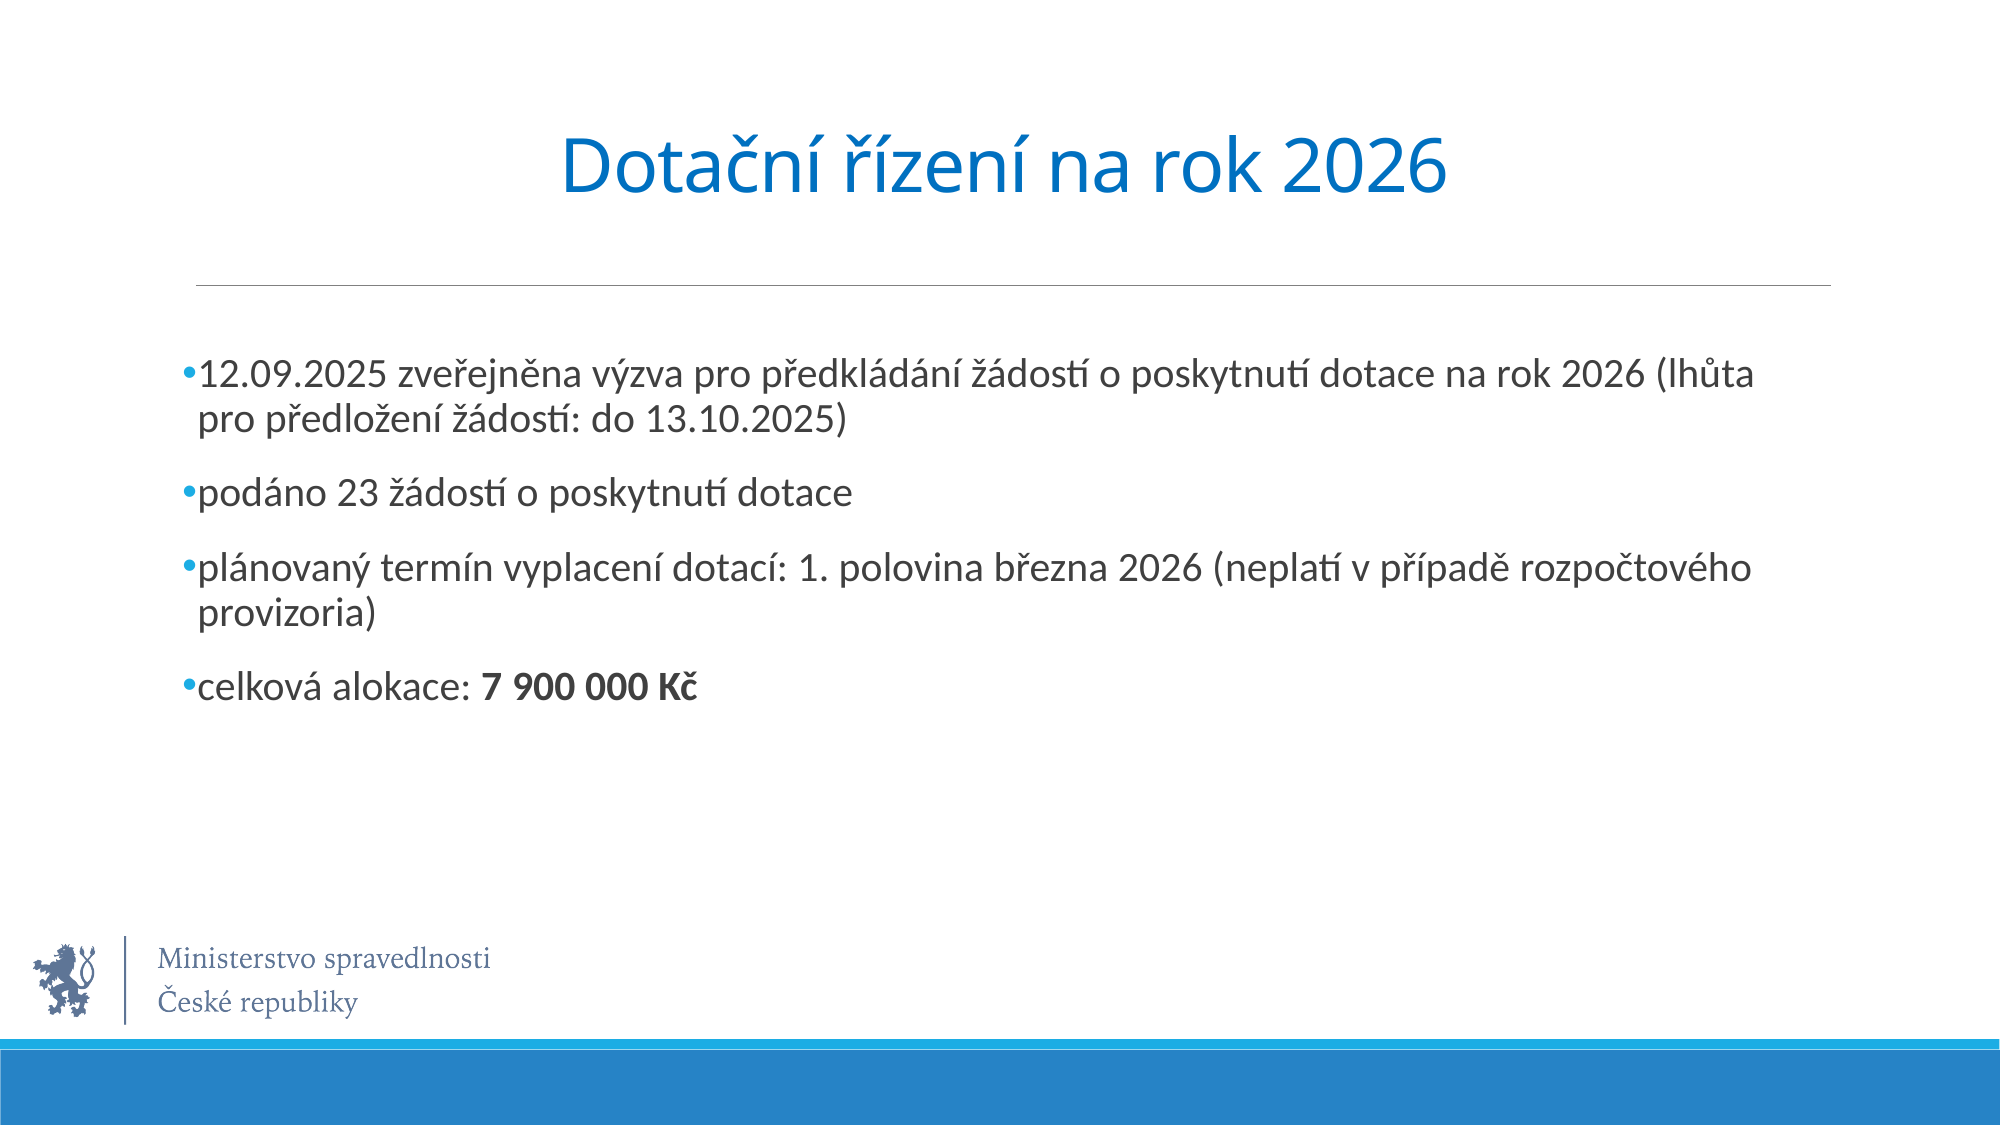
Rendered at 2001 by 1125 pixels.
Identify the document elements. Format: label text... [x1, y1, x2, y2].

title Dotační řízení na rok 2026 [180, 47, 1830, 216]
list 12.09.2025 zveřejněna výzva pro předkládání žádostí o poskytnutí dotace na rok 2026 (lhůta pro předložení žádostí: do 13.10.2025) podáno 23 žádostí o poskytnutí dotace plánovaný termín vyplacení dotací: 1. polovina března 2026 (neplatí v případě rozpočtového provizoria) celková alokace: 7 900 000 Kč [182, 344, 1833, 909]
picture [31, 936, 491, 1025]
